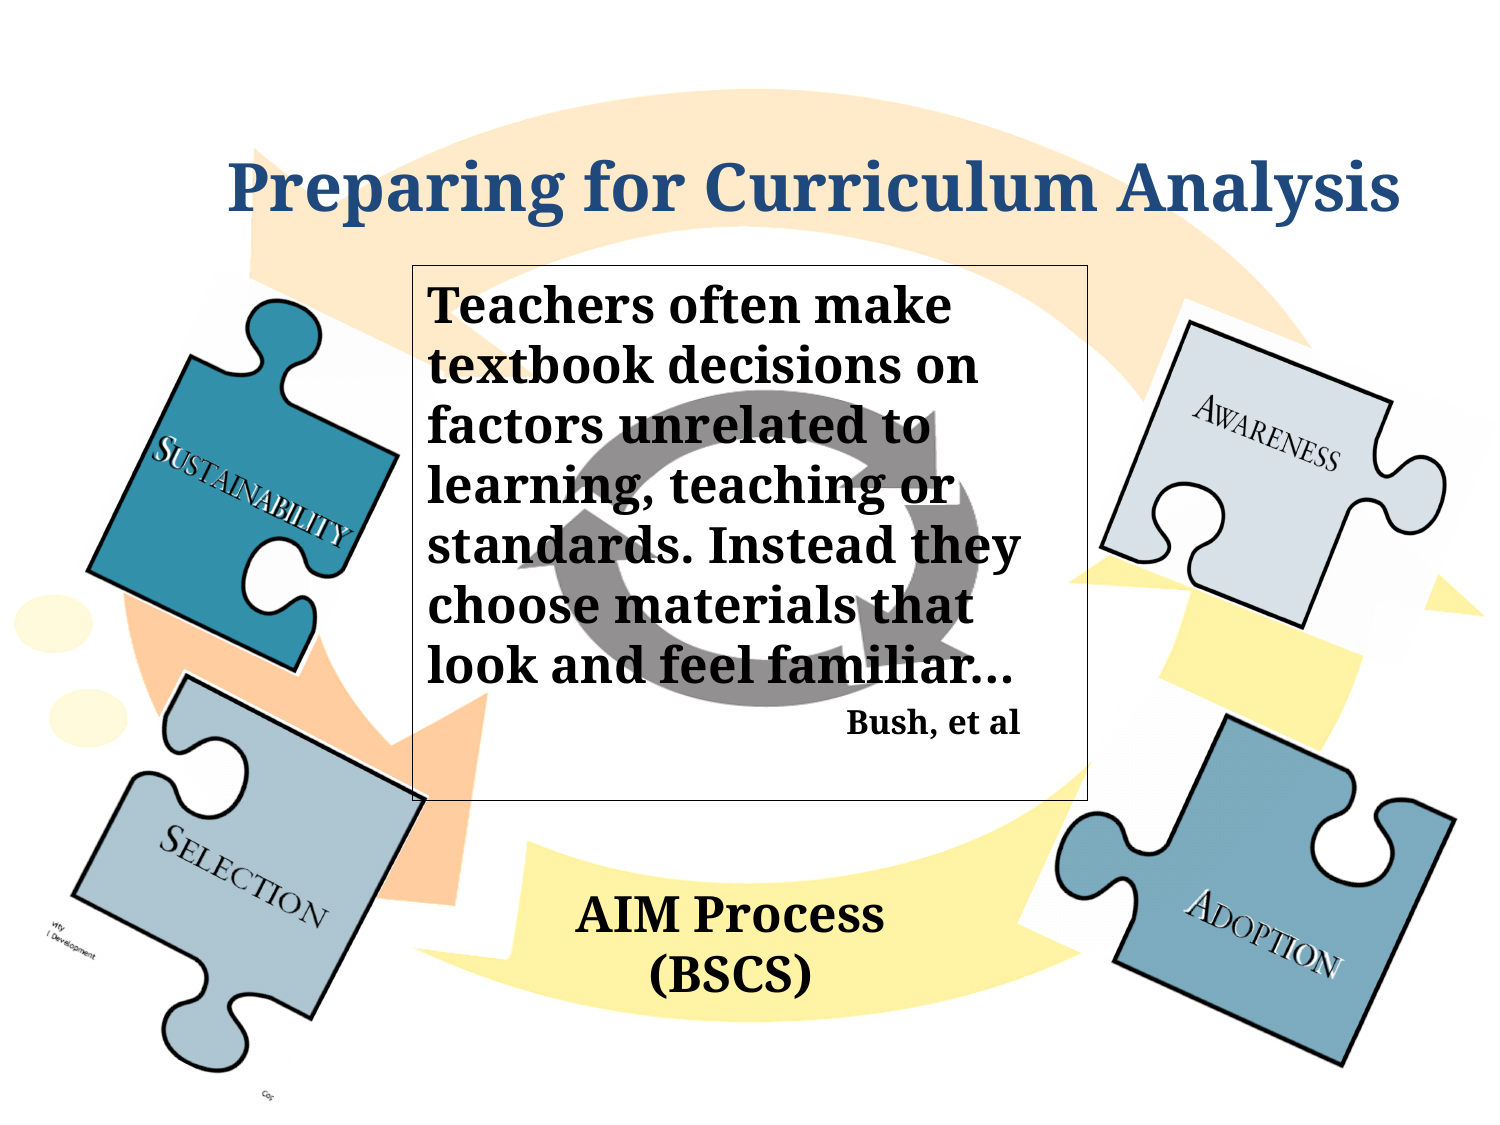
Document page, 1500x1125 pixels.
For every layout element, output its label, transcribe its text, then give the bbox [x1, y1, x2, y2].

text_box Teachers often make textbook decisions on factors unrelated to learning, teaching or standards. Instead they choose materials that look and feel familiar… Bush, et al [412, 265, 1088, 801]
text_box Preparing for Curriculum Analysis [212, 137, 1434, 233]
text_box AIM Process (BSCS) [499, 874, 963, 1010]
picture [1059, 729, 1425, 1013]
picture [75, 264, 412, 676]
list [1123, 350, 1462, 618]
picture [87, 712, 365, 1063]
